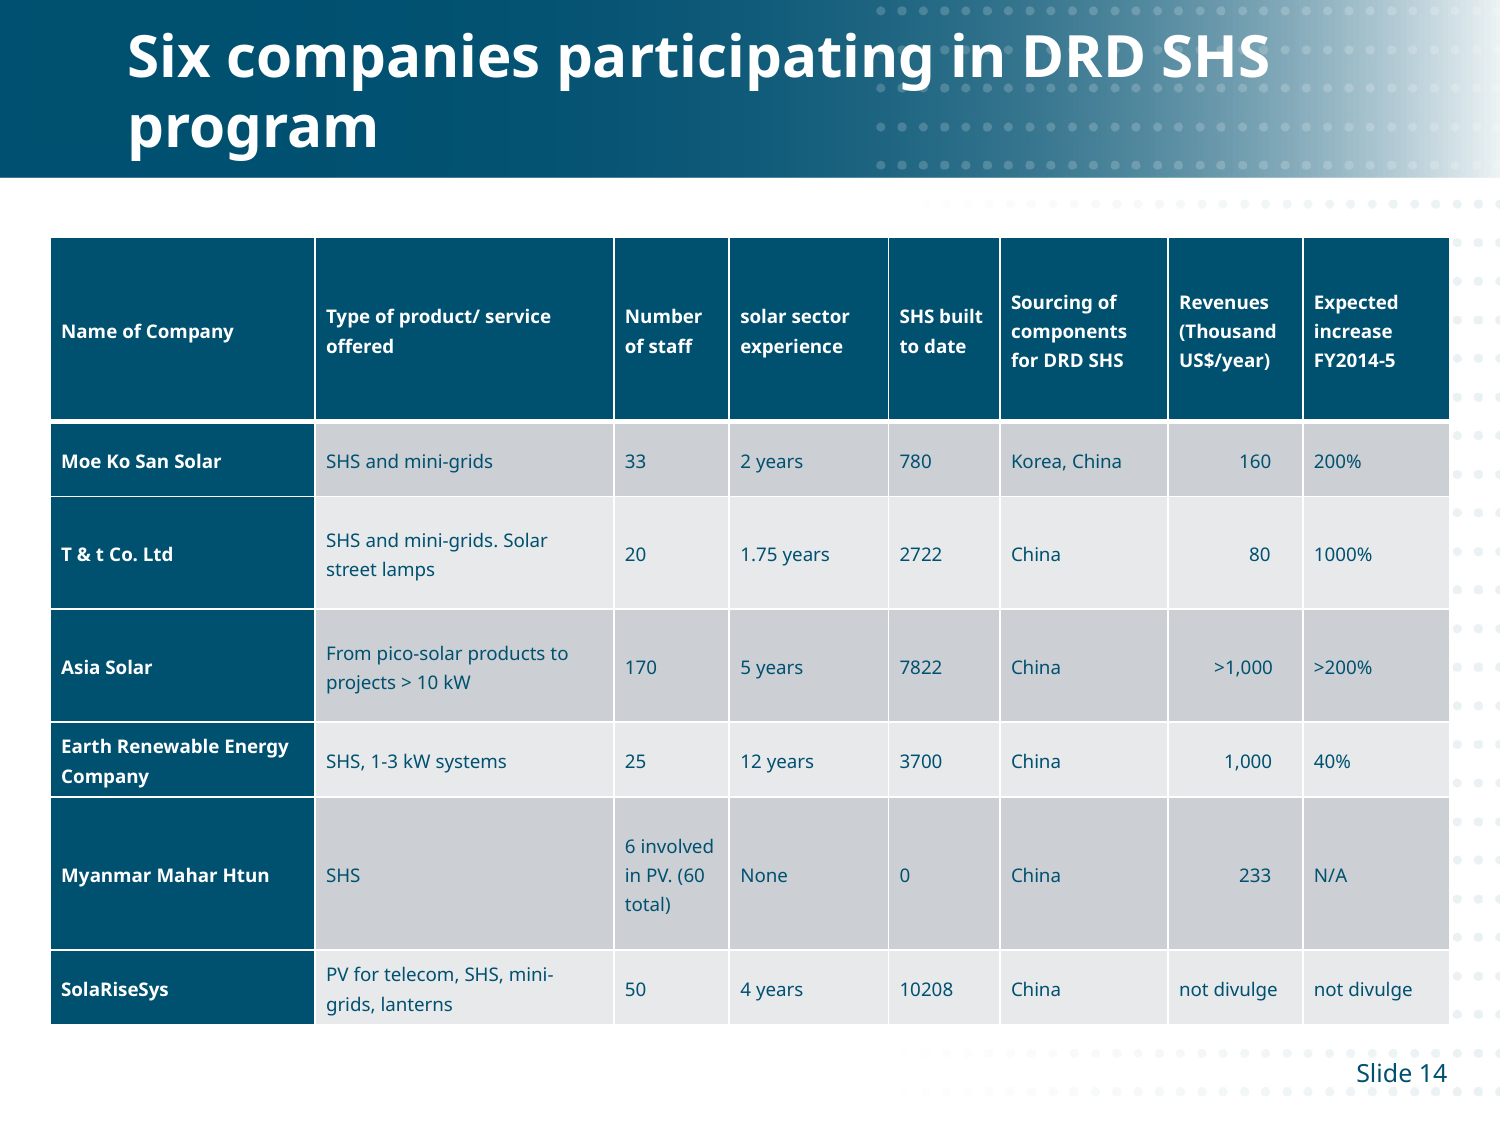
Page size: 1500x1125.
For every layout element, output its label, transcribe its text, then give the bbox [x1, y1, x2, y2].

table_cell not divulge [1169, 951, 1302, 1024]
table_cell 20 [615, 497, 728, 608]
table_cell 40% [1304, 723, 1449, 796]
table_cell Moe Ko San Solar [51, 424, 314, 496]
table_cell T & t Co. Ltd [51, 497, 314, 608]
table_cell 3700 [889, 723, 999, 796]
table_cell SHS, 1-3 kW systems [316, 723, 613, 796]
table_cell Asia Solar [51, 610, 314, 721]
table_cell 4 years [730, 951, 888, 1024]
table_cell SHS and mini-grids [316, 424, 613, 496]
table_cell SHS and mini-grids. Solar street lamps [316, 497, 613, 608]
table_cell 25 [615, 723, 728, 796]
table_cell 12 years [730, 723, 888, 796]
table_header Expected increase FY2014-5 [1304, 238, 1449, 419]
table_cell China [1001, 610, 1167, 721]
table_cell 80 [1169, 497, 1302, 608]
table_cell 160 [1169, 424, 1302, 496]
table_cell Myanmar Mahar Htun [51, 798, 314, 949]
table_cell >200% [1304, 610, 1449, 721]
table_cell 1.75 years [730, 497, 888, 608]
title Six companies participating in DRD SHS program [112, 0, 1300, 184]
table_header Number of staff [615, 238, 728, 419]
table_cell From pico-solar products to projects > 10 kW [316, 610, 613, 721]
table_header solar sector experience [730, 238, 888, 419]
table_cell China [1001, 951, 1167, 1024]
table_cell 2722 [889, 497, 999, 608]
table_cell 1000% [1304, 497, 1449, 608]
table_cell 7822 [889, 610, 999, 721]
table_cell not divulge [1304, 951, 1449, 1024]
table_header SHS built to date [889, 238, 999, 419]
table_cell 200% [1304, 424, 1449, 496]
table_cell SolaRiseSys [51, 951, 314, 1024]
slide_number 14 [1112, 1049, 1463, 1125]
table_header Revenues (Thousand US$/year) [1169, 238, 1302, 419]
table_cell None [730, 798, 888, 949]
table_cell Earth Renewable Energy Company [51, 723, 314, 796]
table_cell 6 involved in PV. (60 total) [615, 798, 728, 949]
table_cell China [1001, 798, 1167, 949]
table_header Sourcing of components for DRD SHS [1001, 238, 1167, 419]
table_cell 233 [1169, 798, 1302, 949]
table_cell 2 years [730, 424, 888, 496]
table_cell 10208 [889, 951, 999, 1024]
table_cell >1,000 [1169, 610, 1302, 721]
table_cell China [1001, 723, 1167, 796]
table_cell China [1001, 497, 1167, 608]
table_header Type of product/ service offered [316, 238, 613, 419]
table_header Name of Company [51, 238, 314, 419]
table_cell Korea, China [1001, 424, 1167, 496]
table_cell 1,000 [1169, 723, 1302, 796]
table_cell 33 [615, 424, 728, 496]
picture [0, 0, 1500, 1125]
table_cell 780 [889, 424, 999, 496]
table_cell 50 [615, 951, 728, 1024]
table_cell SHS [316, 798, 613, 949]
table_cell 170 [615, 610, 728, 721]
table_cell PV for telecom, SHS, mini-grids, lanterns [316, 951, 613, 1024]
table_cell N/A [1304, 798, 1449, 949]
table_cell 5 years [730, 610, 888, 721]
table_cell 0 [889, 798, 999, 949]
